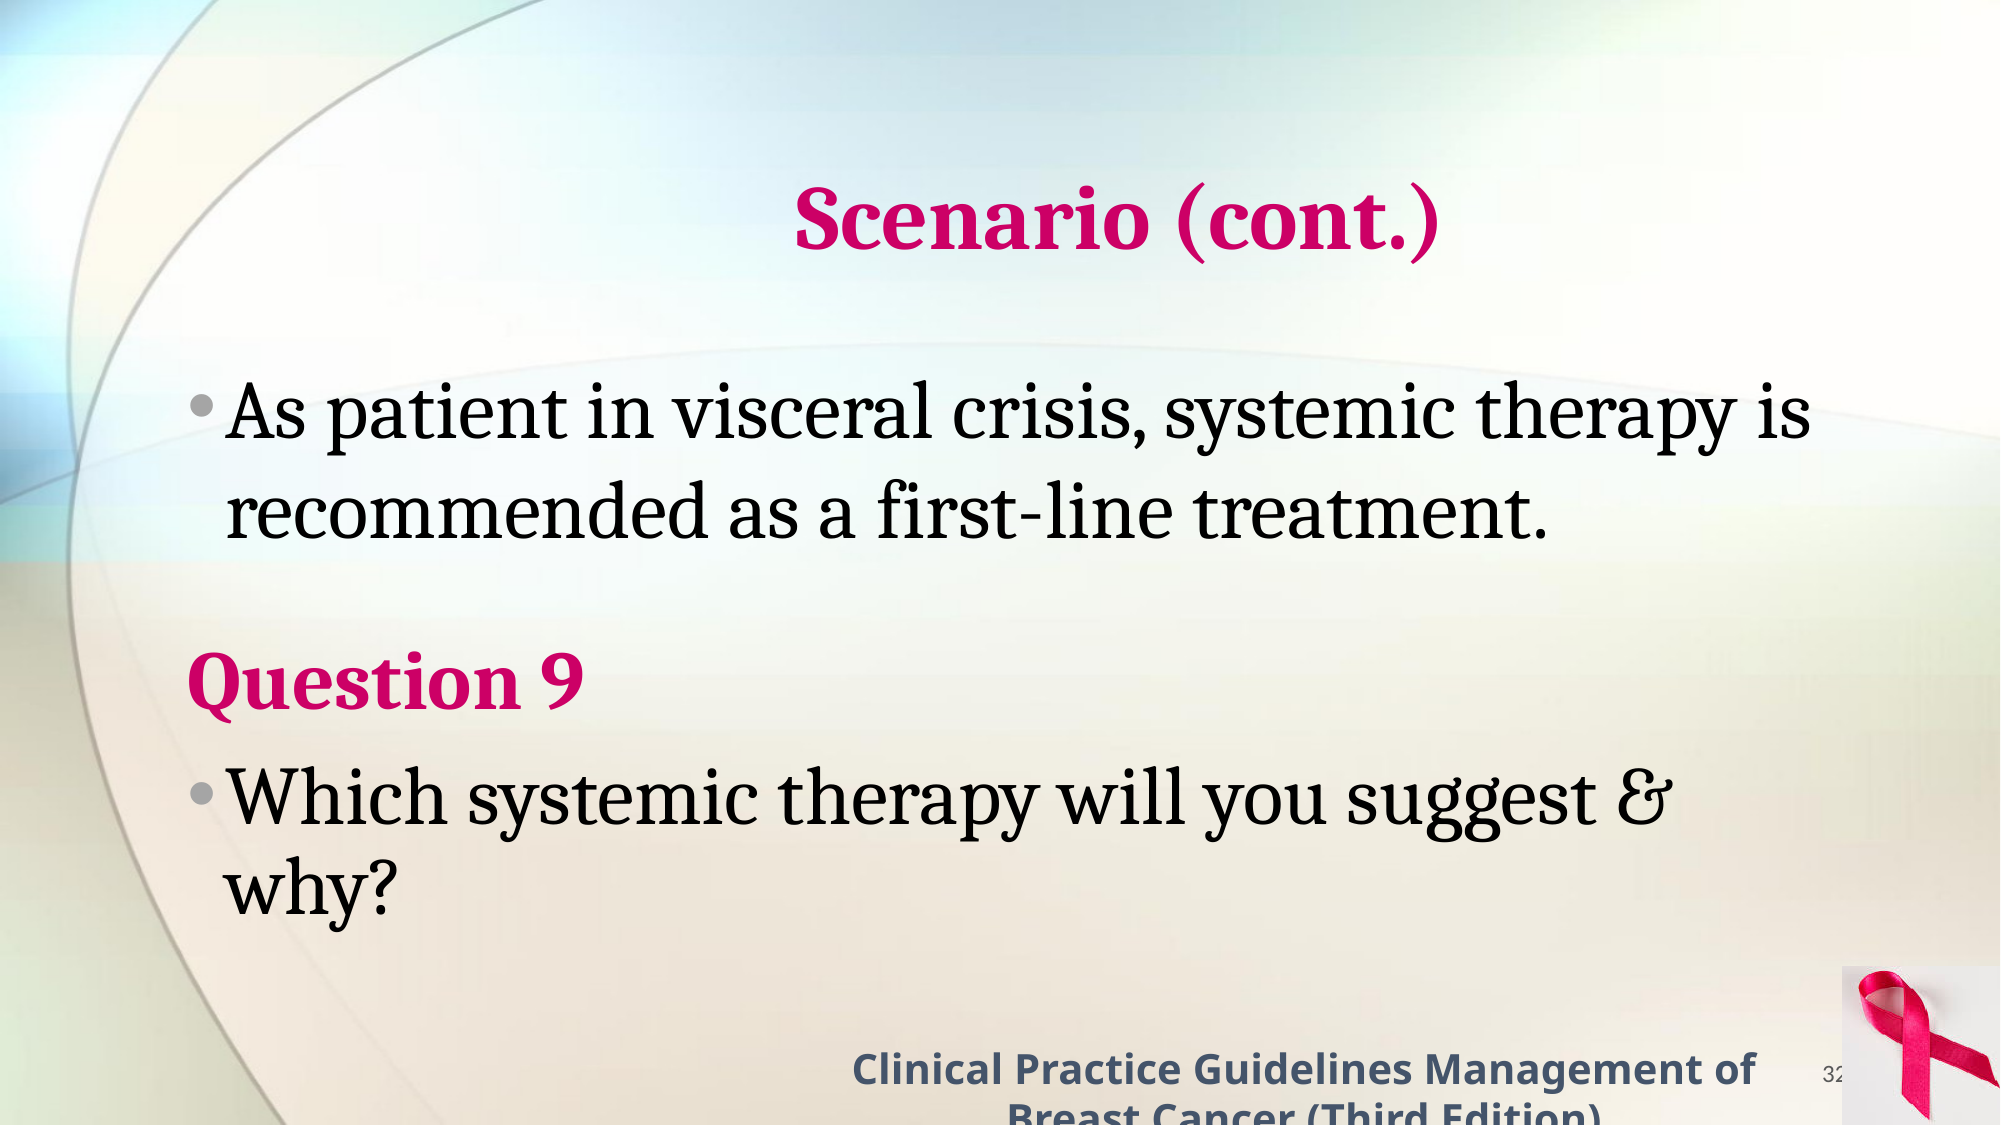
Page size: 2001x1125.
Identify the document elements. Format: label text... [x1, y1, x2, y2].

picture [0, 0, 2001, 1125]
slide_number 32 [1820, 1042, 1832, 1103]
list As patient in visceral crisis, systemic therapy is recommended as a first-line treatment. Question 9 Which systemic therapy will you suggest & why? [172, 347, 1843, 1011]
text_box Clinical Practice Guidelines Management of Breast Cancer (Third Edition) [788, 1035, 1820, 1125]
title Scenario (cont.) [381, 104, 1863, 322]
